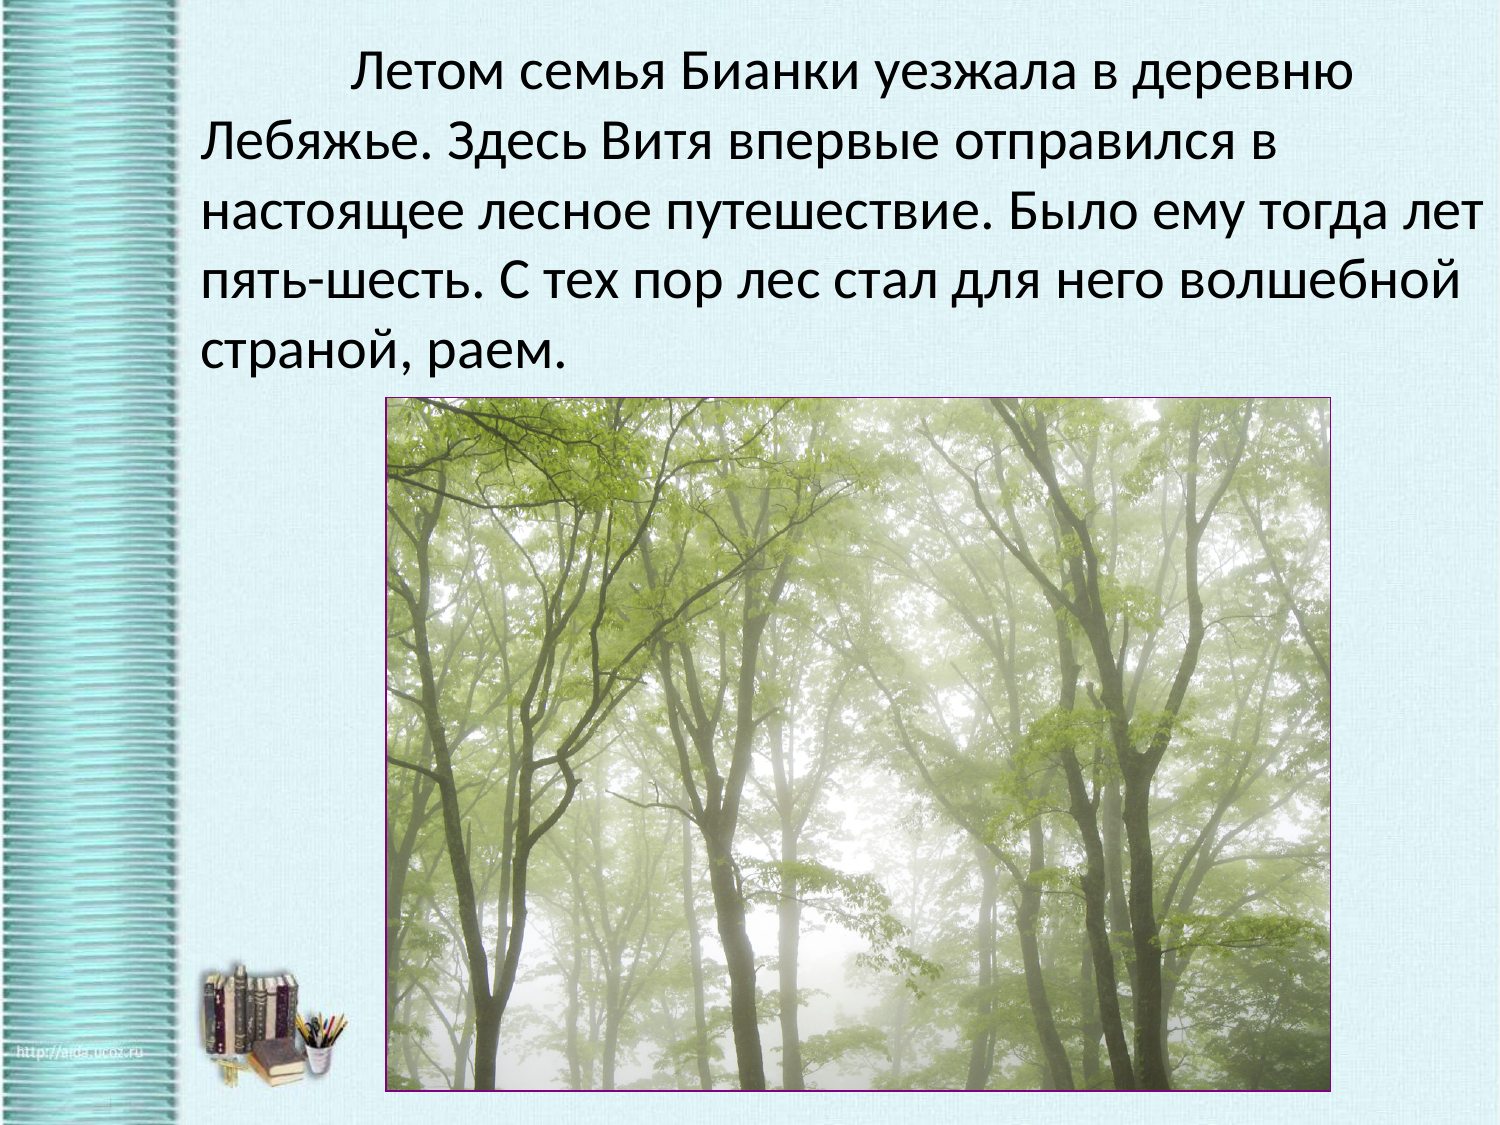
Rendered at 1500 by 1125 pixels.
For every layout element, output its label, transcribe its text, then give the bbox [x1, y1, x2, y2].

text_box Летом семья Бианки уезжала в деревню Лебяжье. Здесь Витя впервые отправился в настоящее лесное путешествие. Было ему тогда лет пять-шесть. С тех пор лес стал для него волшебной страной, раем. [128, 23, 1500, 390]
footer www.sliderpoint.org [512, 1099, 988, 1103]
picture [0, 0, 1500, 1125]
